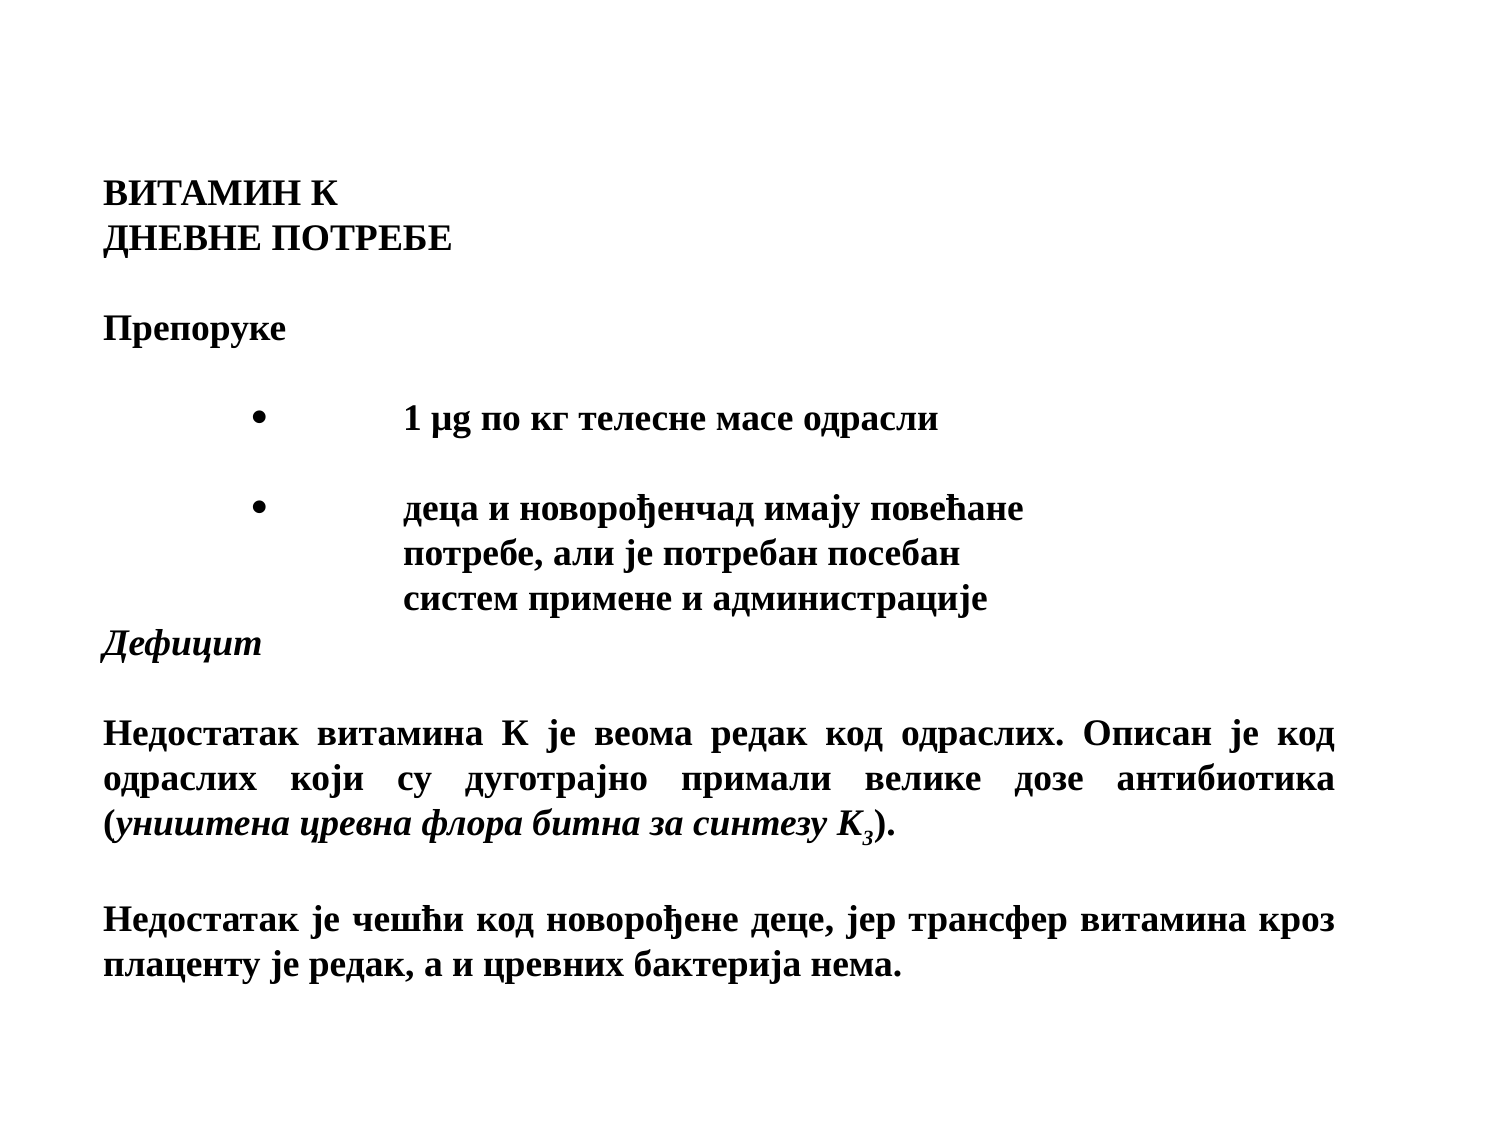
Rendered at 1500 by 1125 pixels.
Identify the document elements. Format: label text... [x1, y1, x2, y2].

text_box ВИТАМИН К ДНЕВНЕ ПОТРЕБЕ Препоруке · 1 μg по кг телесне масе одрасли · деца и новорођенчад имају повећане потребе, али је потребан посебан систем примене и администрације Дефицит Недостатак витамина К је веома редак код одраслих. Описан је код одраслих који су дуготрајно примали велике дозе антибиотика (уништена цревна флора битна за синтезу К3). Недостатак је чешћи код новорођене деце, јер трансфер витамина кроз плаценту је редак, а и цревних бактерија нема. [88, 160, 1351, 1037]
